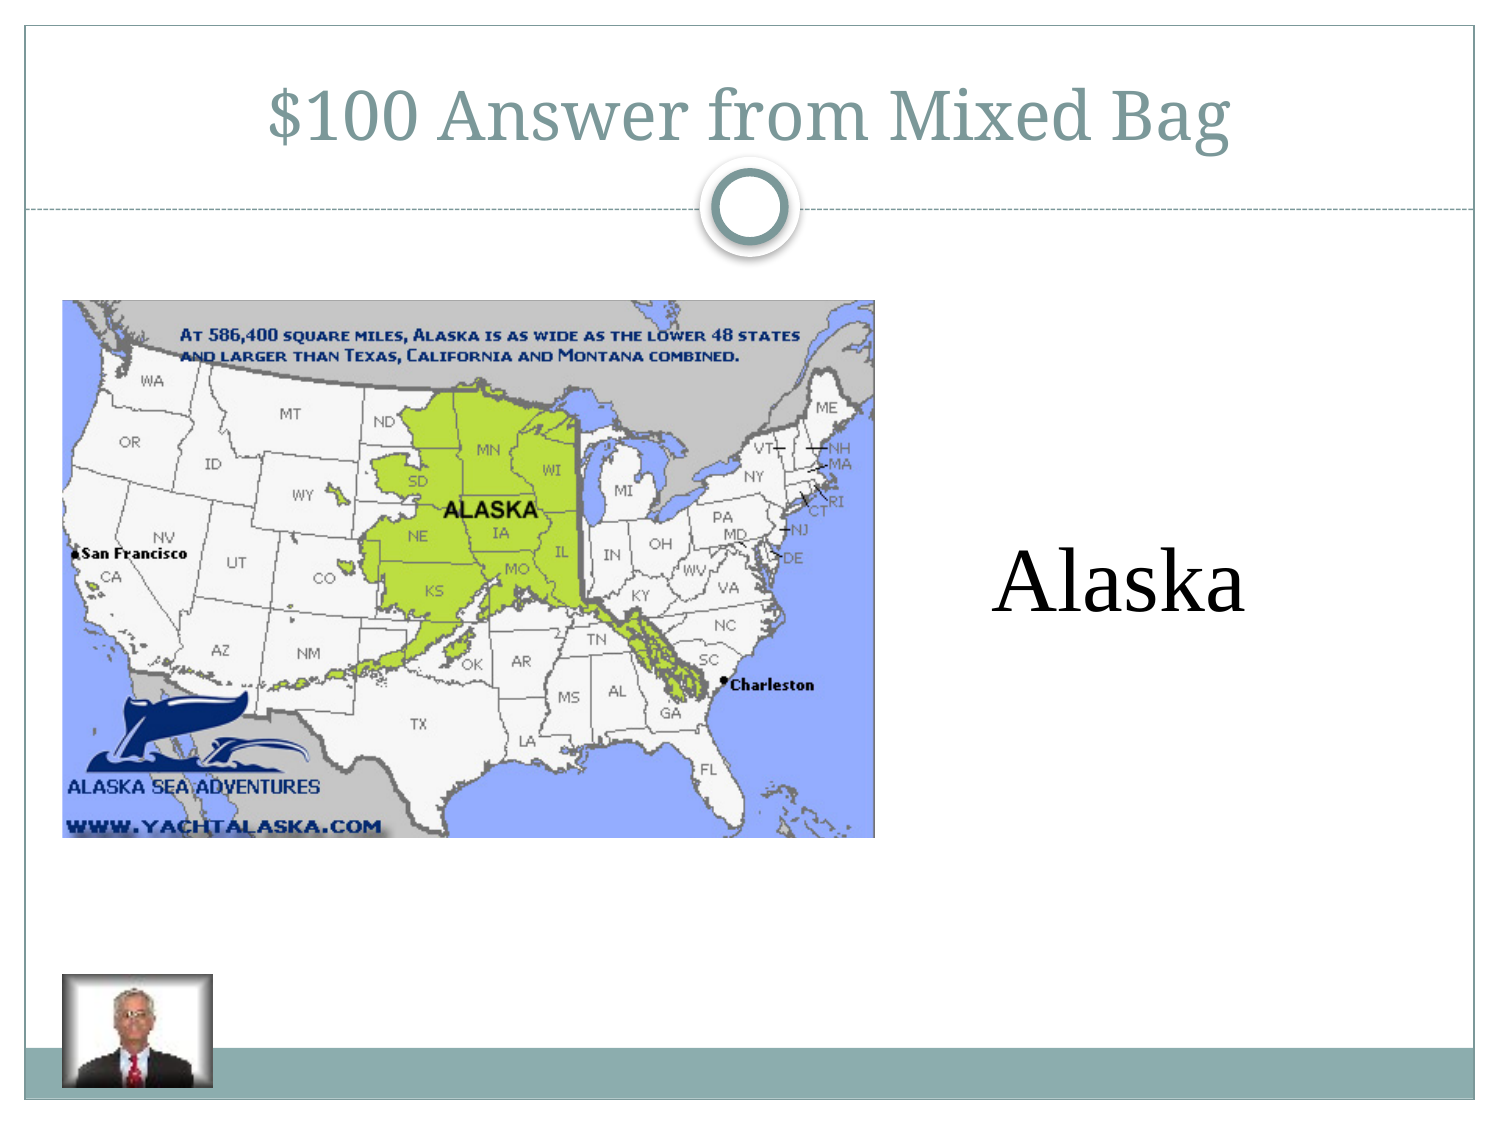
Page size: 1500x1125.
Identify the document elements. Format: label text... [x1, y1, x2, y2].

title $100 Answer from Mixed Bag [49, 37, 1450, 162]
picture [62, 299, 876, 838]
picture [62, 974, 213, 1088]
text_box Alaska [880, 512, 1261, 638]
